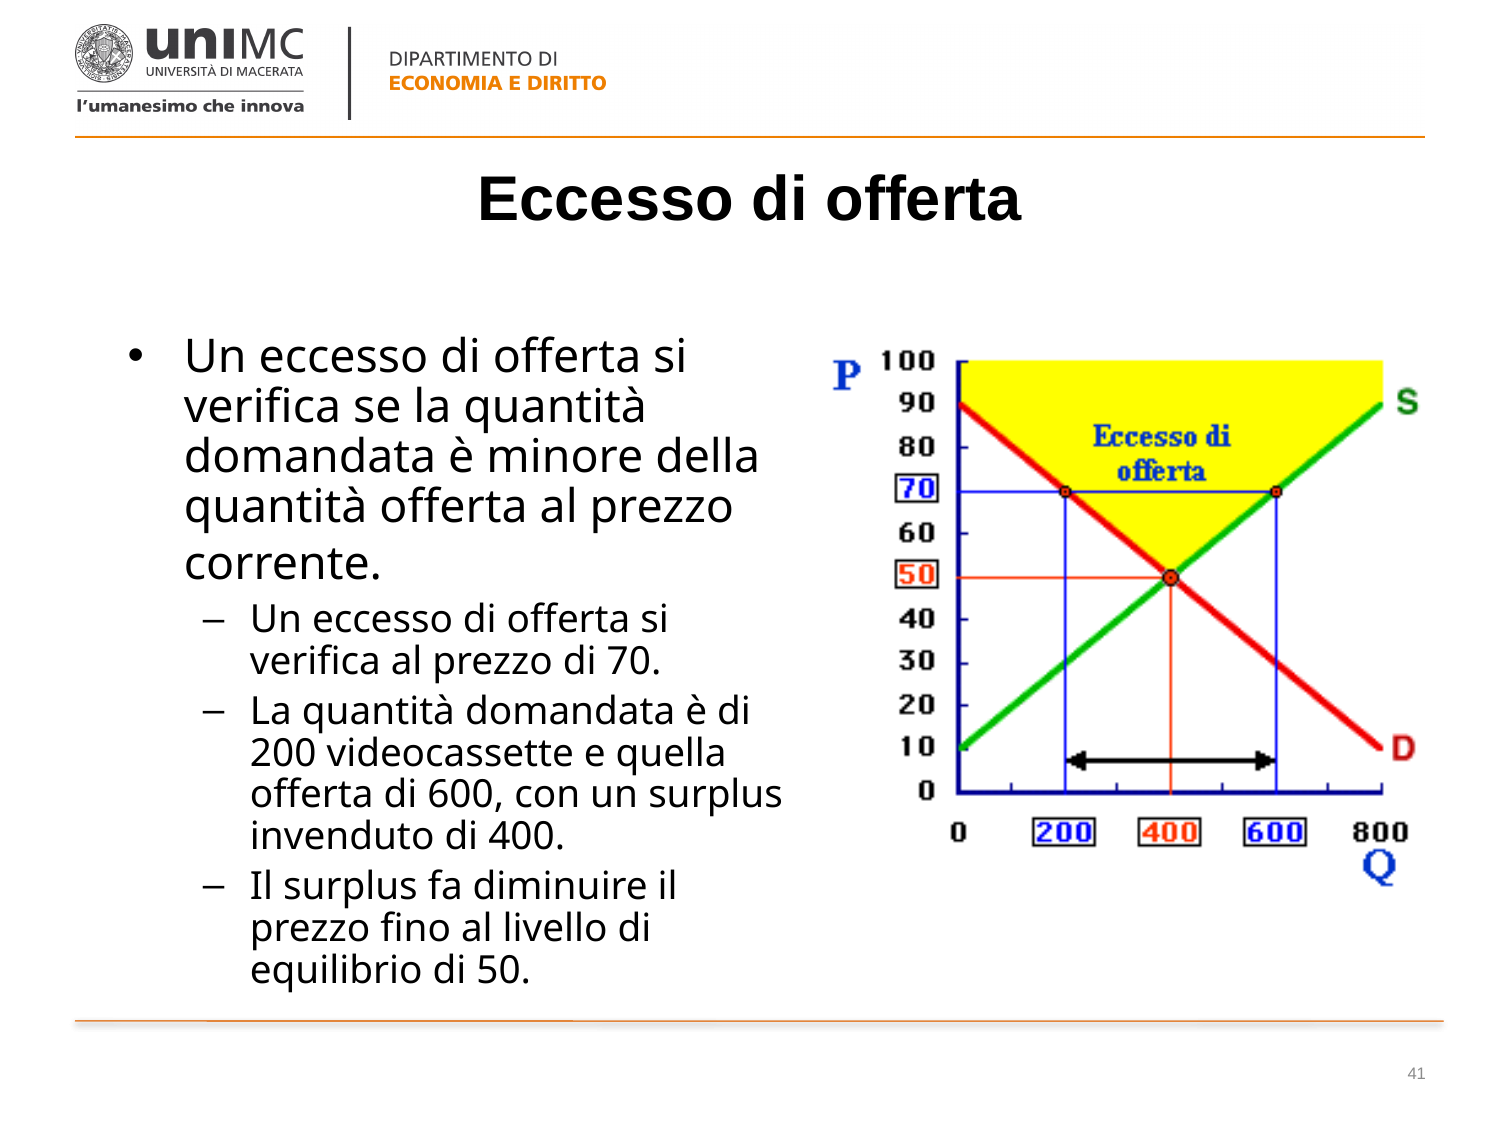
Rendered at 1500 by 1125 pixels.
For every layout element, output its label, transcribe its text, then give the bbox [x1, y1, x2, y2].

list Un eccesso di offerta si verifica se la quantità domandata è minore della quantità offerta al prezzo corrente. Un eccesso di offerta si verifica al prezzo di 70. La quantità domandata è di 200 videocassette e quella offerta di 600, con un surplus invenduto di 400. Il surplus fa diminuire il prezzo fino al livello di equilibrio di 50. [112, 324, 800, 1000]
picture [812, 312, 1451, 926]
title Eccesso di offerta [75, 149, 1425, 241]
slide_number 41 [1091, 1042, 1442, 1103]
picture [75, 24, 1425, 138]
